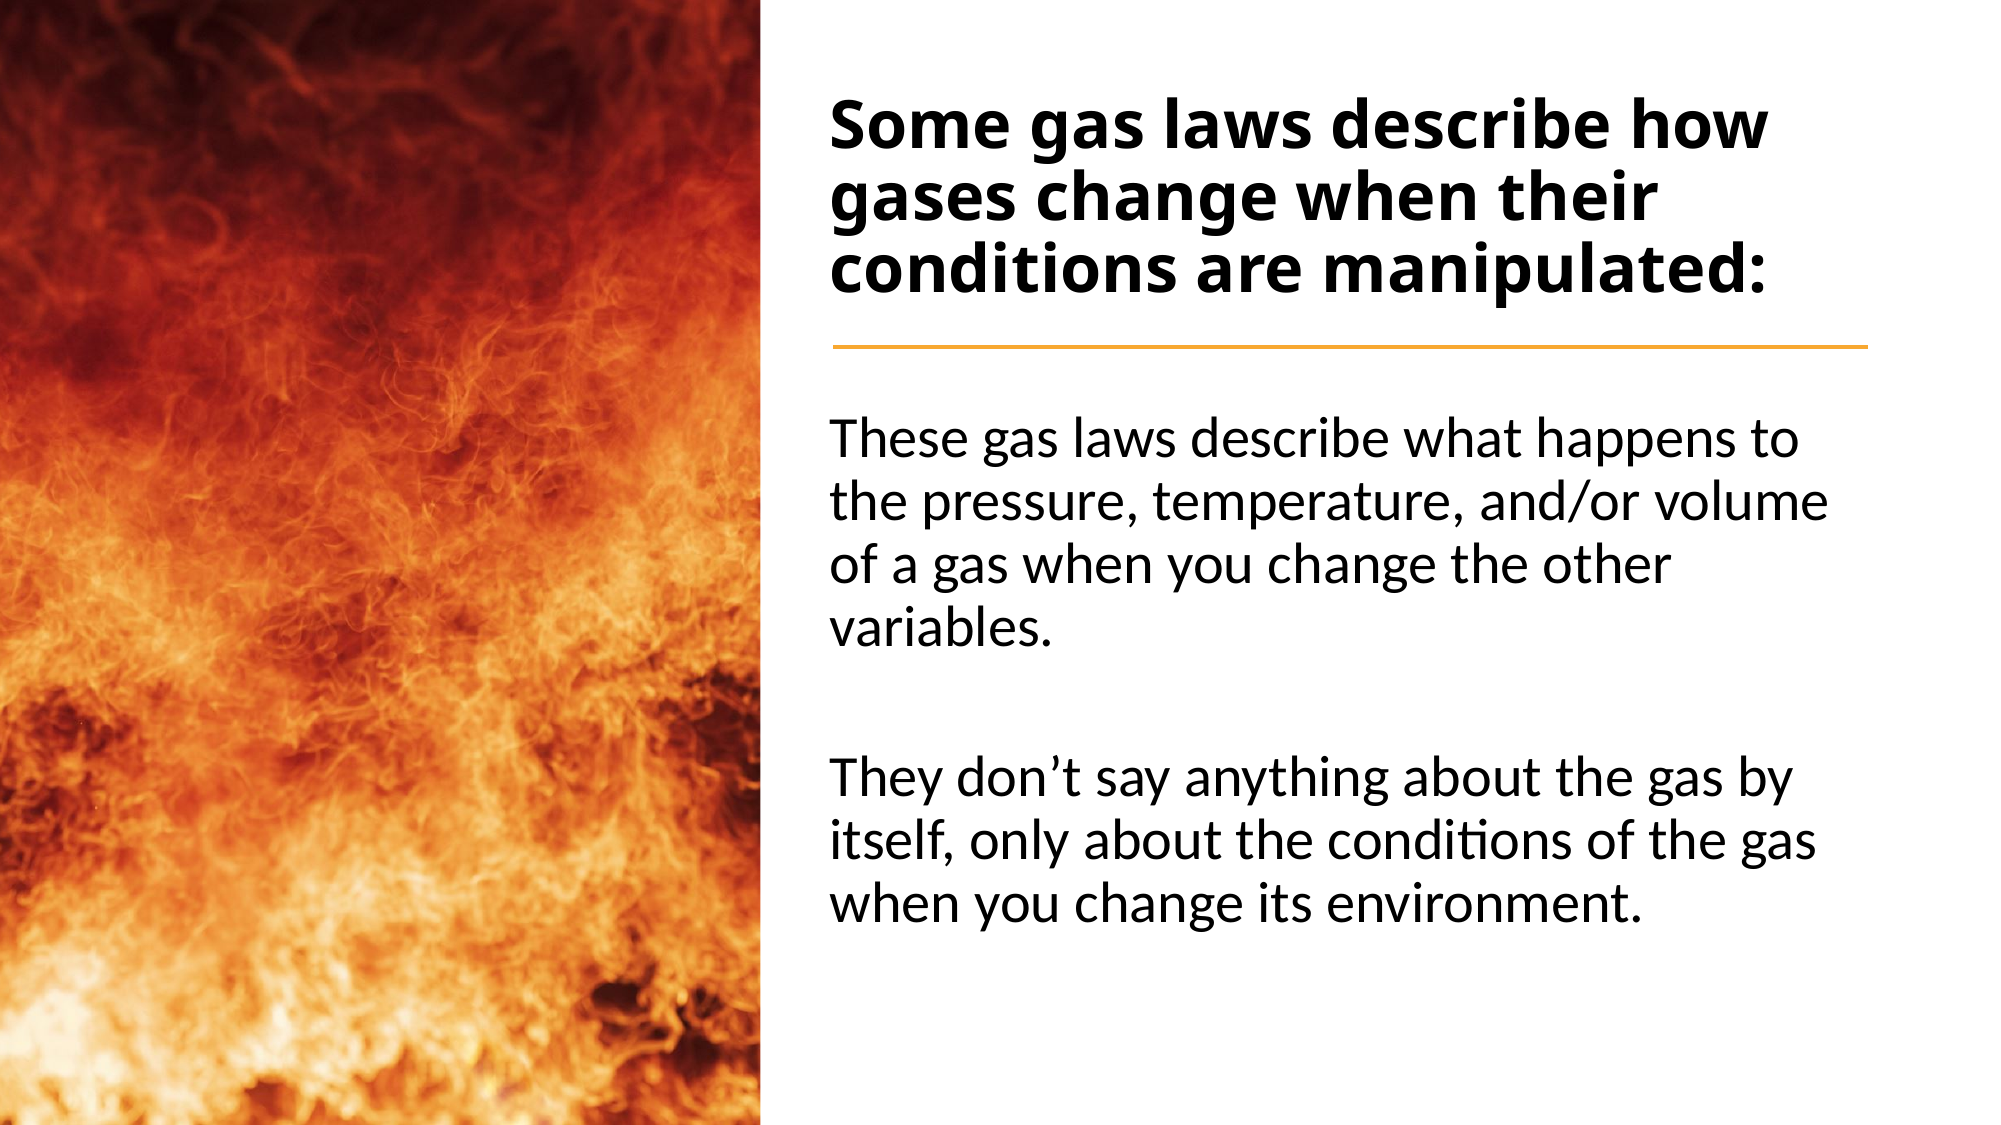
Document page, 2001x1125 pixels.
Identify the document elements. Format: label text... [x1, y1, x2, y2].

text_box These gas laws describe what happens to the pressure, temperature, and/or volume of a gas when you change the other variables. They don’t say anything about the gas by itself, only about the conditions of the gas when you change its environment. [814, 399, 1895, 1021]
title Some gas laws describe how gases change when their conditions are manipulated: [814, 50, 1895, 315]
picture [0, 0, 761, 1125]
